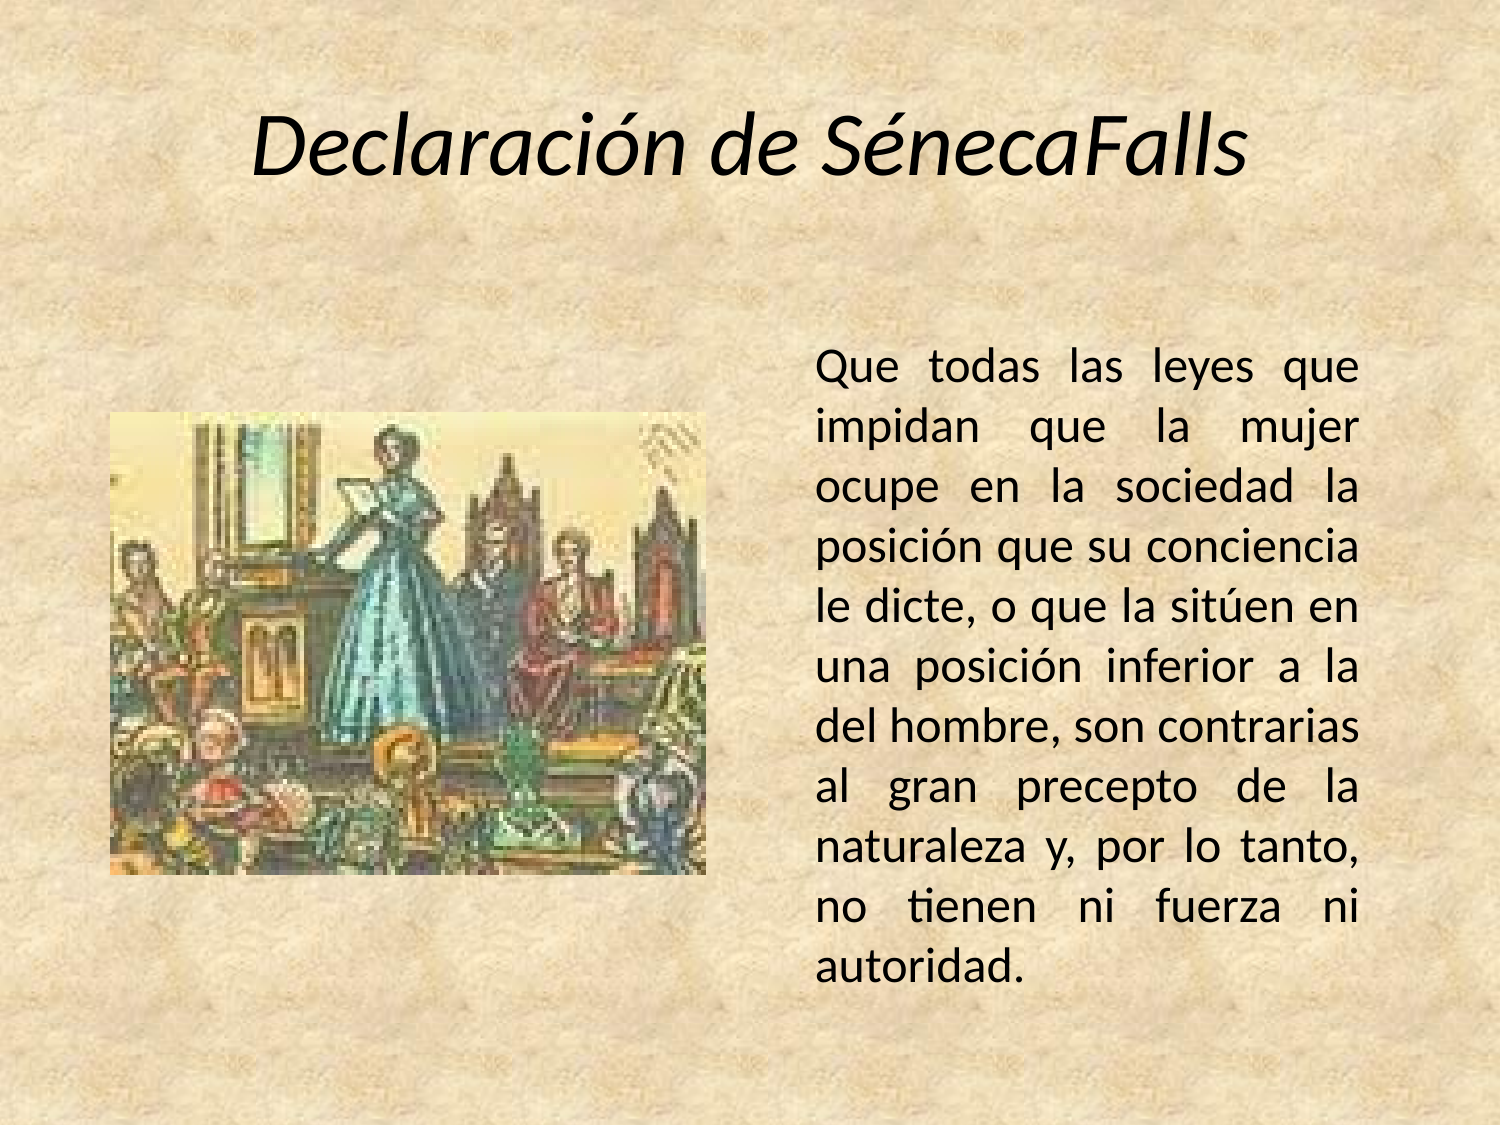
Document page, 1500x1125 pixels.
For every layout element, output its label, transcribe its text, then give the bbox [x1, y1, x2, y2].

picture [0, 0, 1500, 1125]
title Declaración de SénecaFalls [75, 45, 1425, 233]
text_box Que todas las leyes que impidan que la mujer ocupe en la sociedad la posición que su conciencia le dicte, o que la sitúen en una posición inferior a la del hombre, son contrarias al gran precepto de la naturaleza y, por lo tanto, no tienen ni fuerza ni autoridad. [800, 324, 1375, 1000]
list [110, 412, 706, 876]
